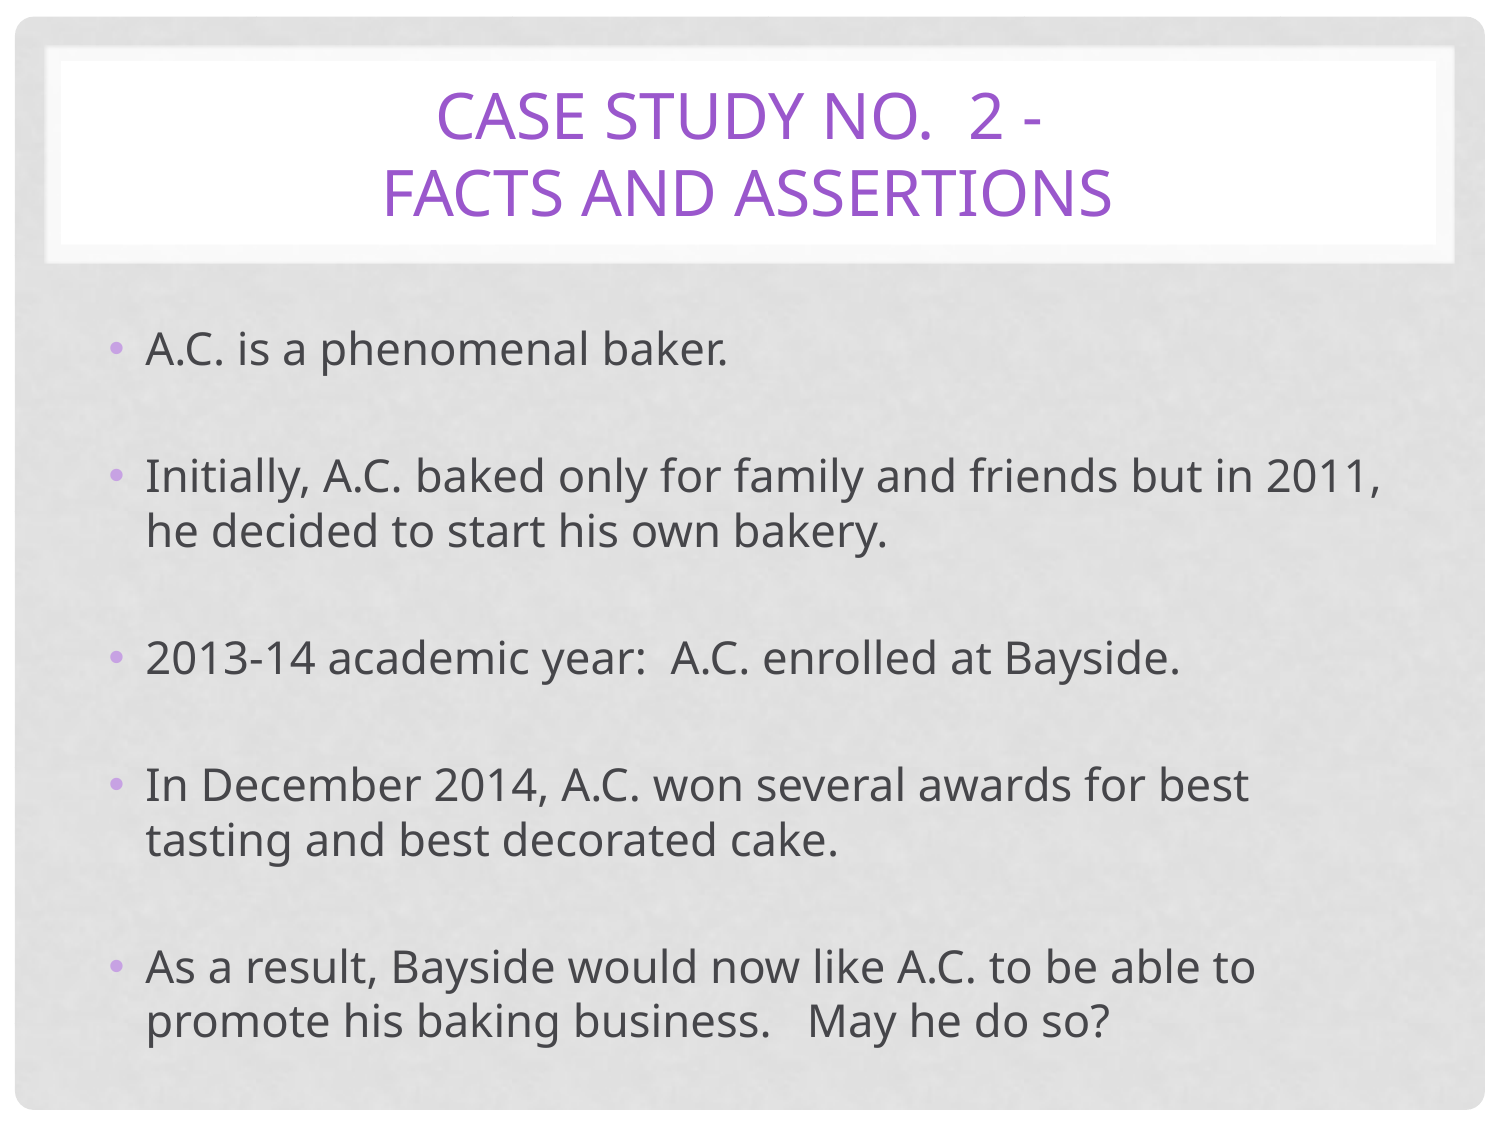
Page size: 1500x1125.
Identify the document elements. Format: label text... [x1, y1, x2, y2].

title Case study no. 2 - Facts and assertions [69, 66, 1425, 238]
list A.C. is a phenomenal baker. Initially, A.C. baked only for family and friends but in 2011, he decided to start his own bakery. 2013-14 academic year: A.C. enrolled at Bayside. In December 2014, A.C. won several awards for best tasting and best decorated cake. As a result, Bayside would now like A.C. to be able to promote his baking business. May he do so? [75, 312, 1425, 1063]
